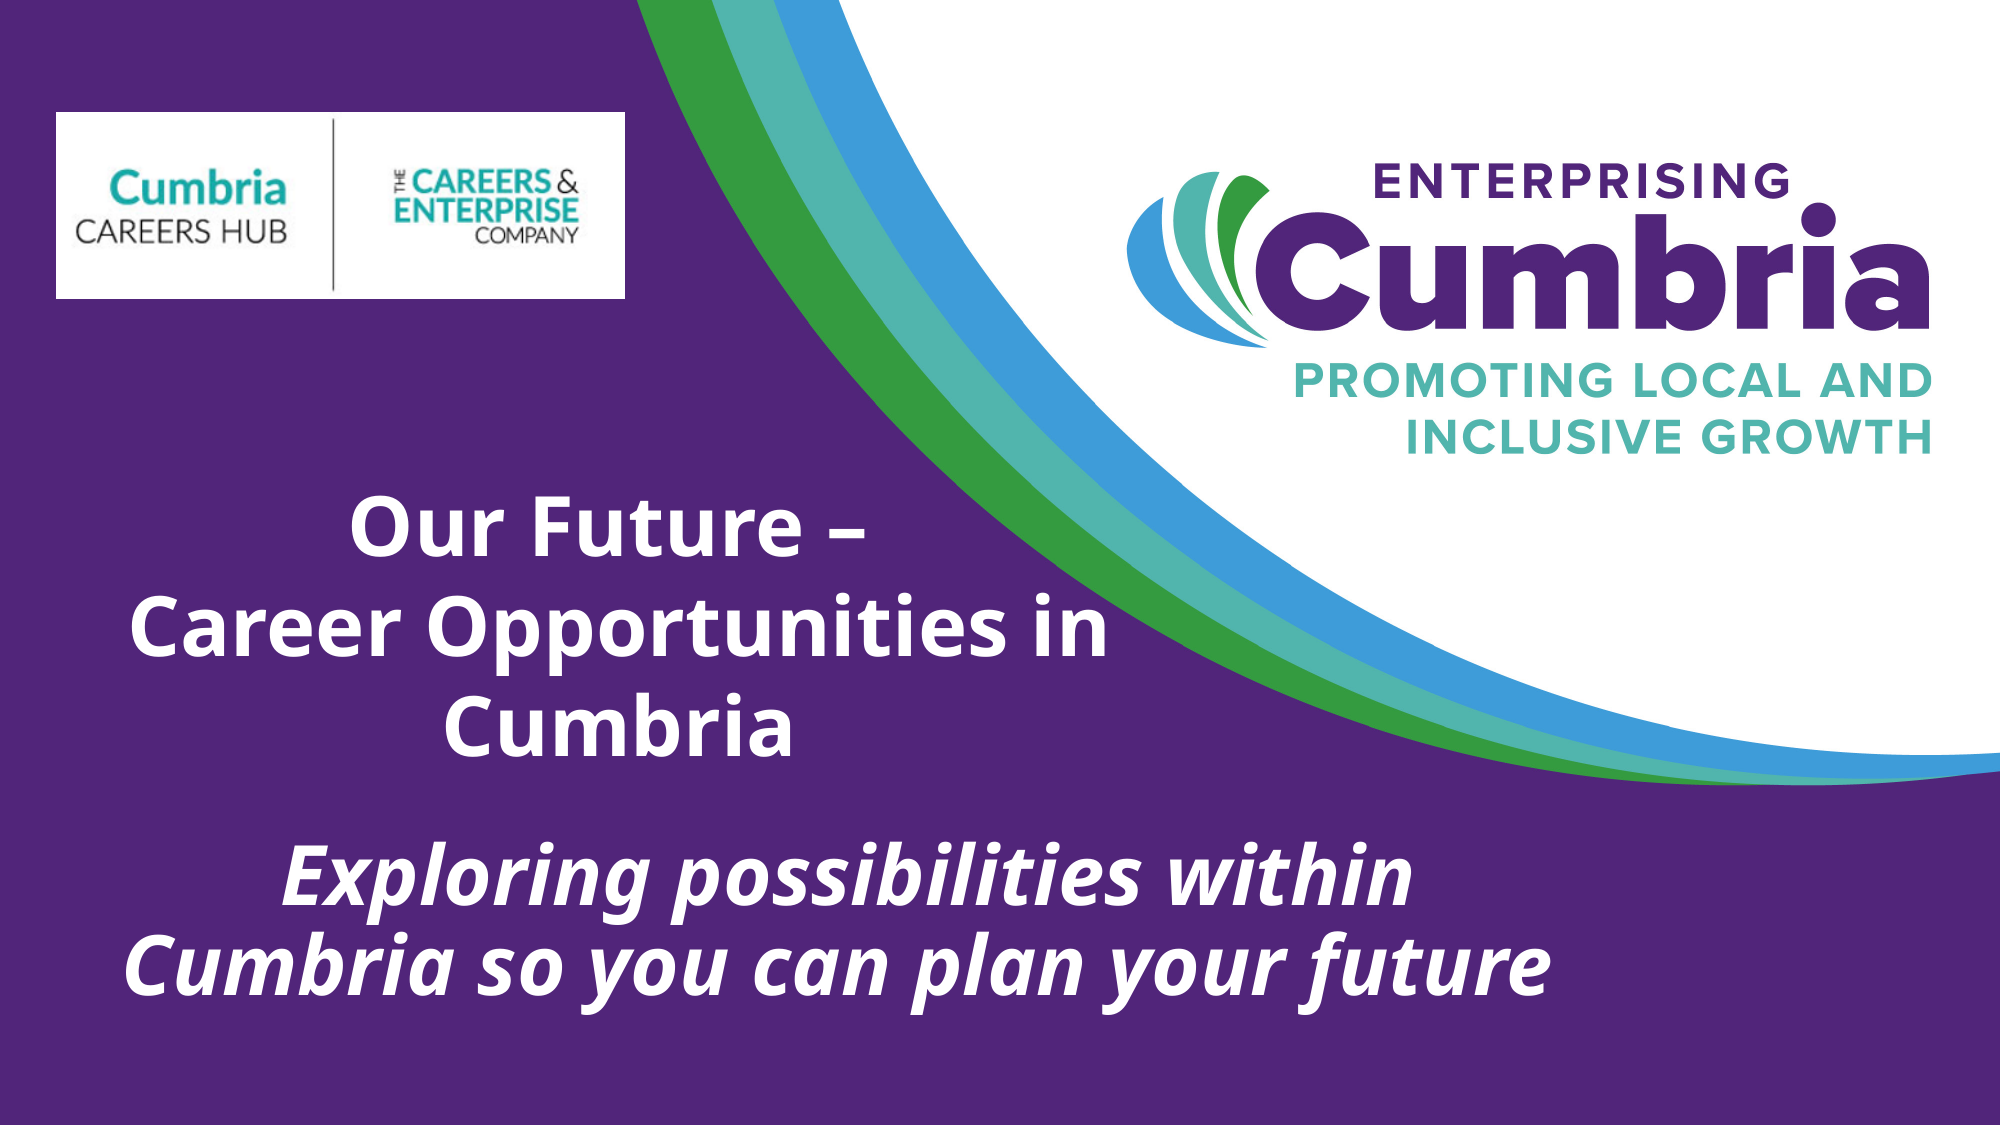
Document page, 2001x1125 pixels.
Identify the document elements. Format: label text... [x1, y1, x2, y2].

subtitle Exploring possibilities within Cumbria so you can plan your future [98, 825, 1599, 1098]
text_box Our Future – Career Opportunities in Cumbria [67, 465, 1171, 781]
picture [0, 0, 2000, 1125]
